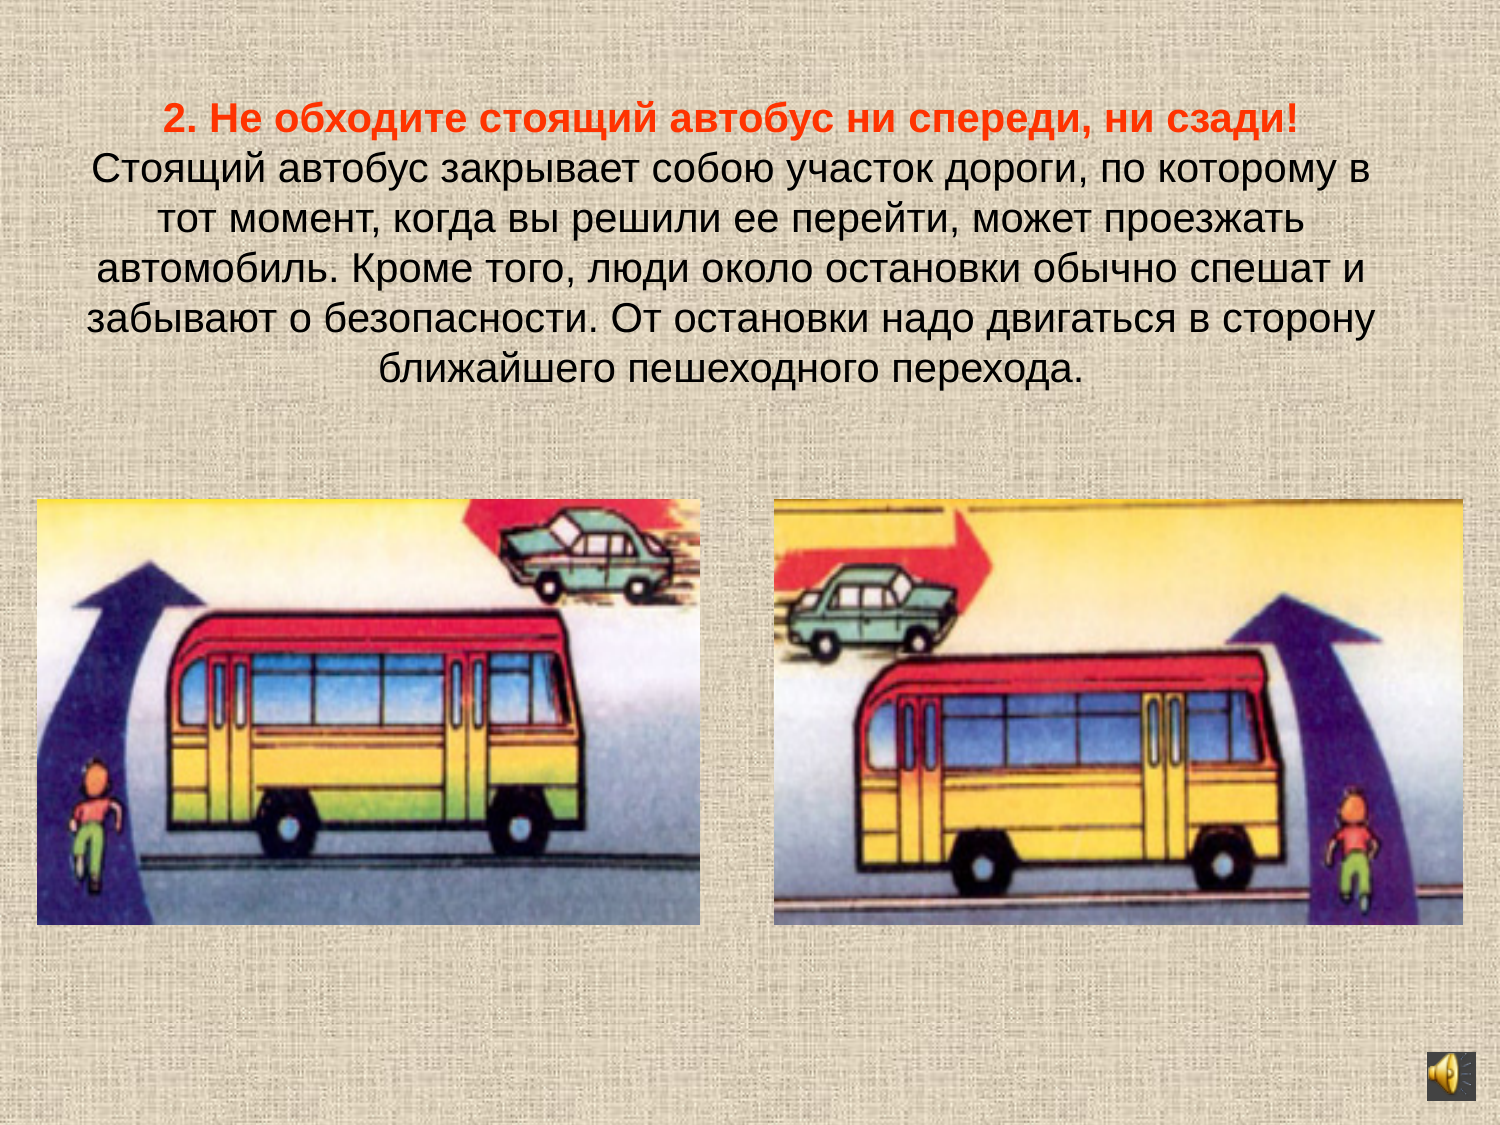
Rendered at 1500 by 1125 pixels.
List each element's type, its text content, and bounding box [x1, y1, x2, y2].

text_box 2. Не обходите стоящий автобус ни спереди, ни сзади! Стоящий автобус закрывает собою участок дороги, по которому в тот момент, когда вы решили ее перейти, может проезжать автомобиль. Кроме того, люди около остановки обычно спешат и забывают о безопасности. От остановки надо двигаться в сторону ближайшего пешеходного перехода. [49, 82, 1413, 398]
picture [0, 0, 1500, 1125]
